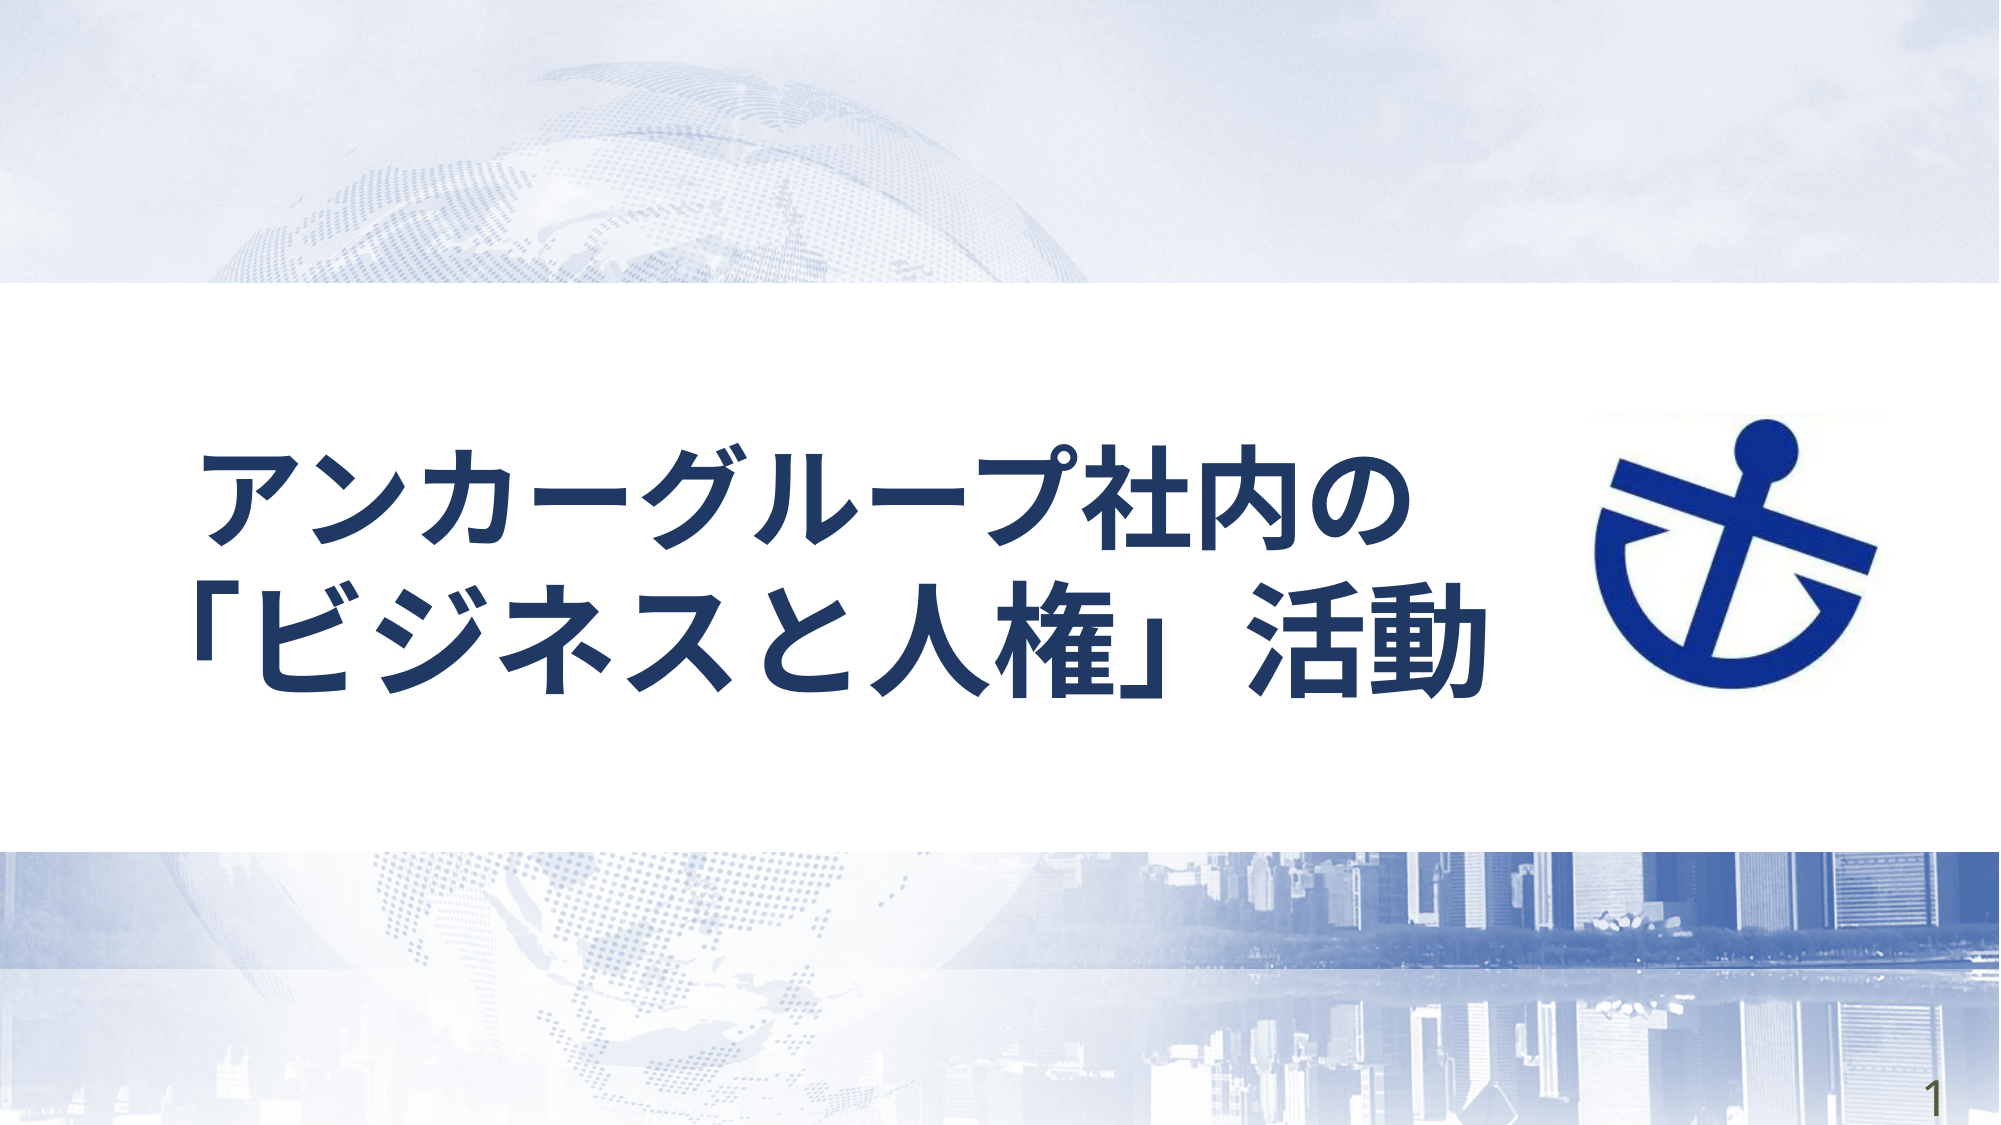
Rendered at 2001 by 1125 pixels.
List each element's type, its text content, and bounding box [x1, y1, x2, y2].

picture [1554, 414, 1927, 711]
text_box アンカーグループ社内の 「ビジネスと人権」活動 [73, 409, 1534, 713]
